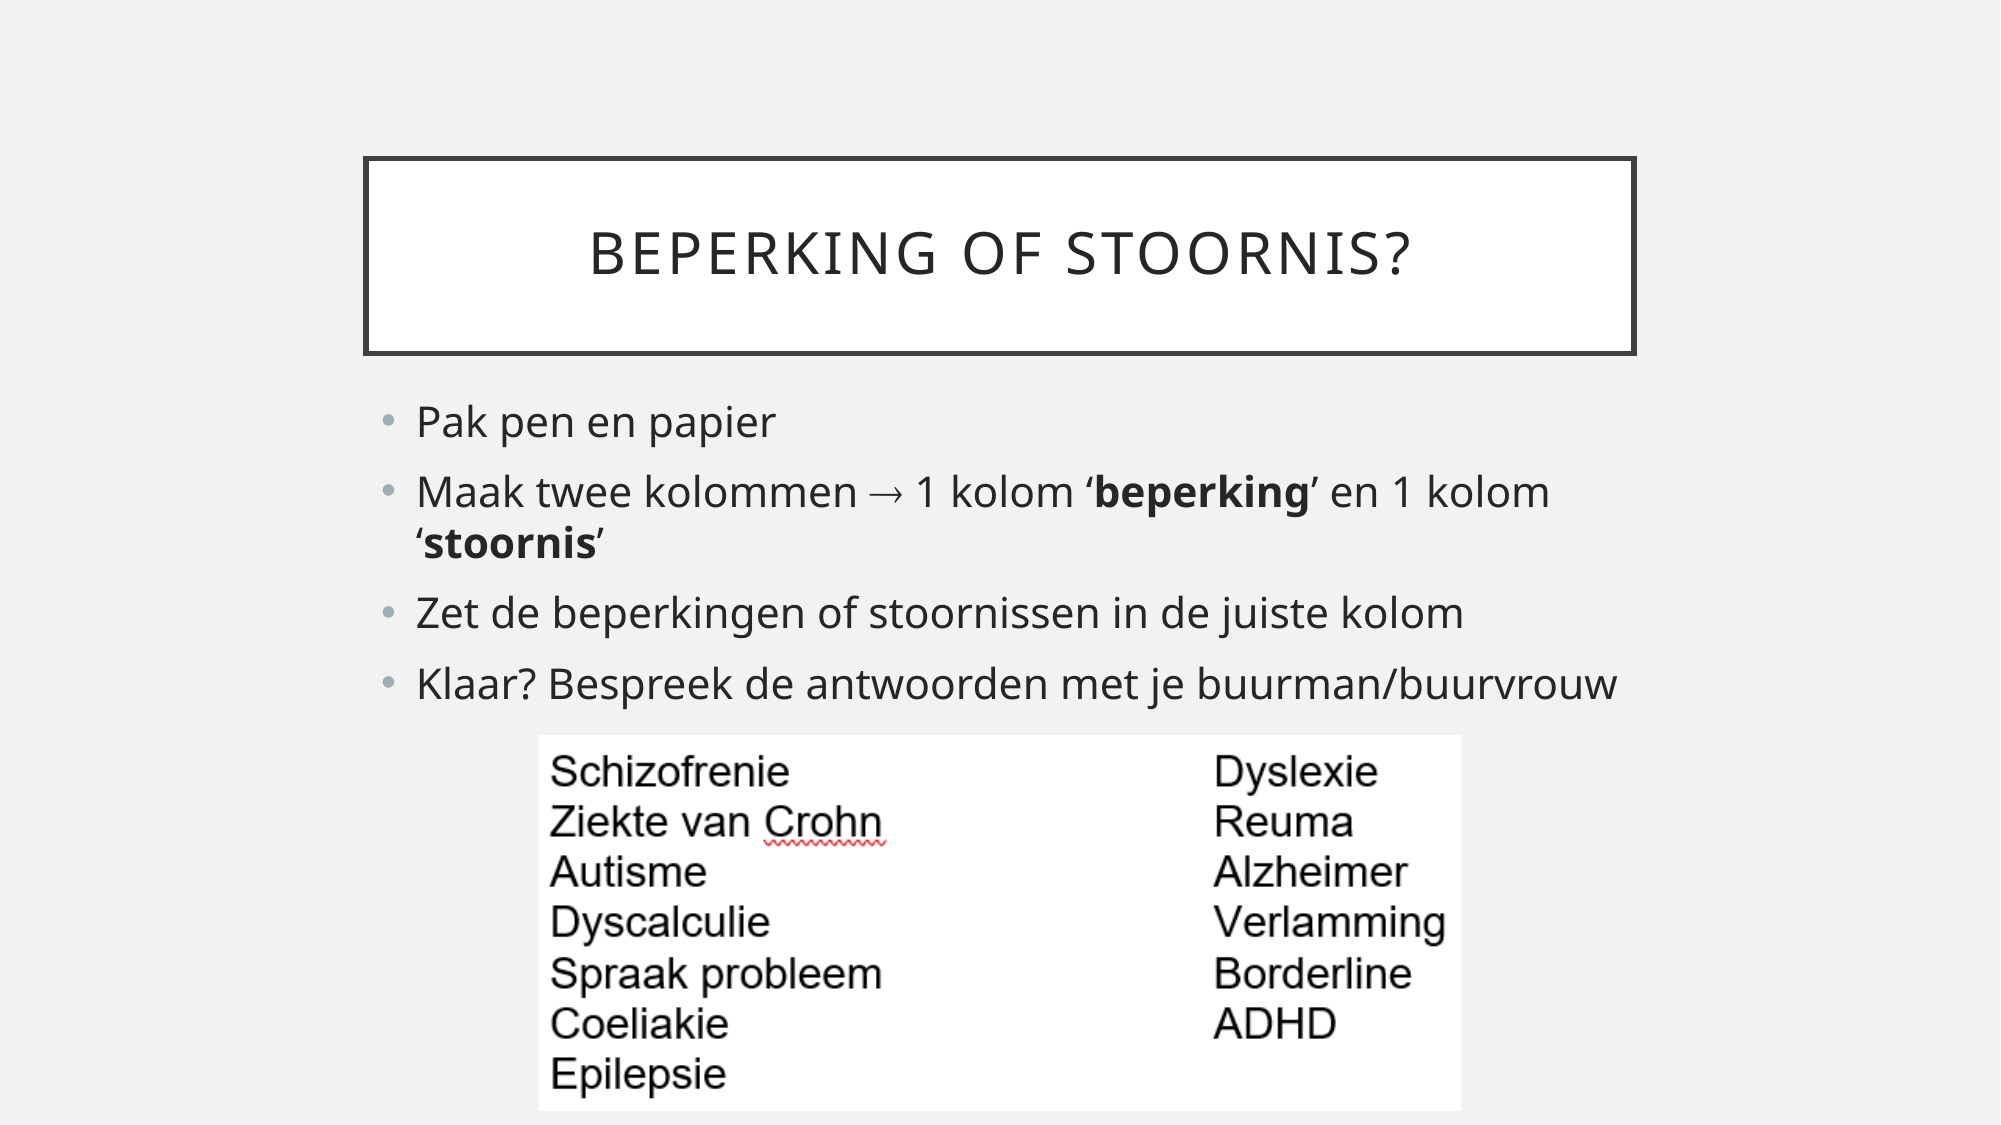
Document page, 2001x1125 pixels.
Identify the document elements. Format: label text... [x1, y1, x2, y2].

list Pak pen en papier Maak twee kolommen  1 kolom ‘beperking’ en 1 kolom ‘stoornis’ Zet de beperkingen of stoornissen in de juiste kolom Klaar? Bespreek de antwoorden met je buurman/buurvrouw [366, 387, 1634, 736]
picture [538, 735, 1461, 1111]
title Beperking of stoornis? [363, 156, 1637, 356]
